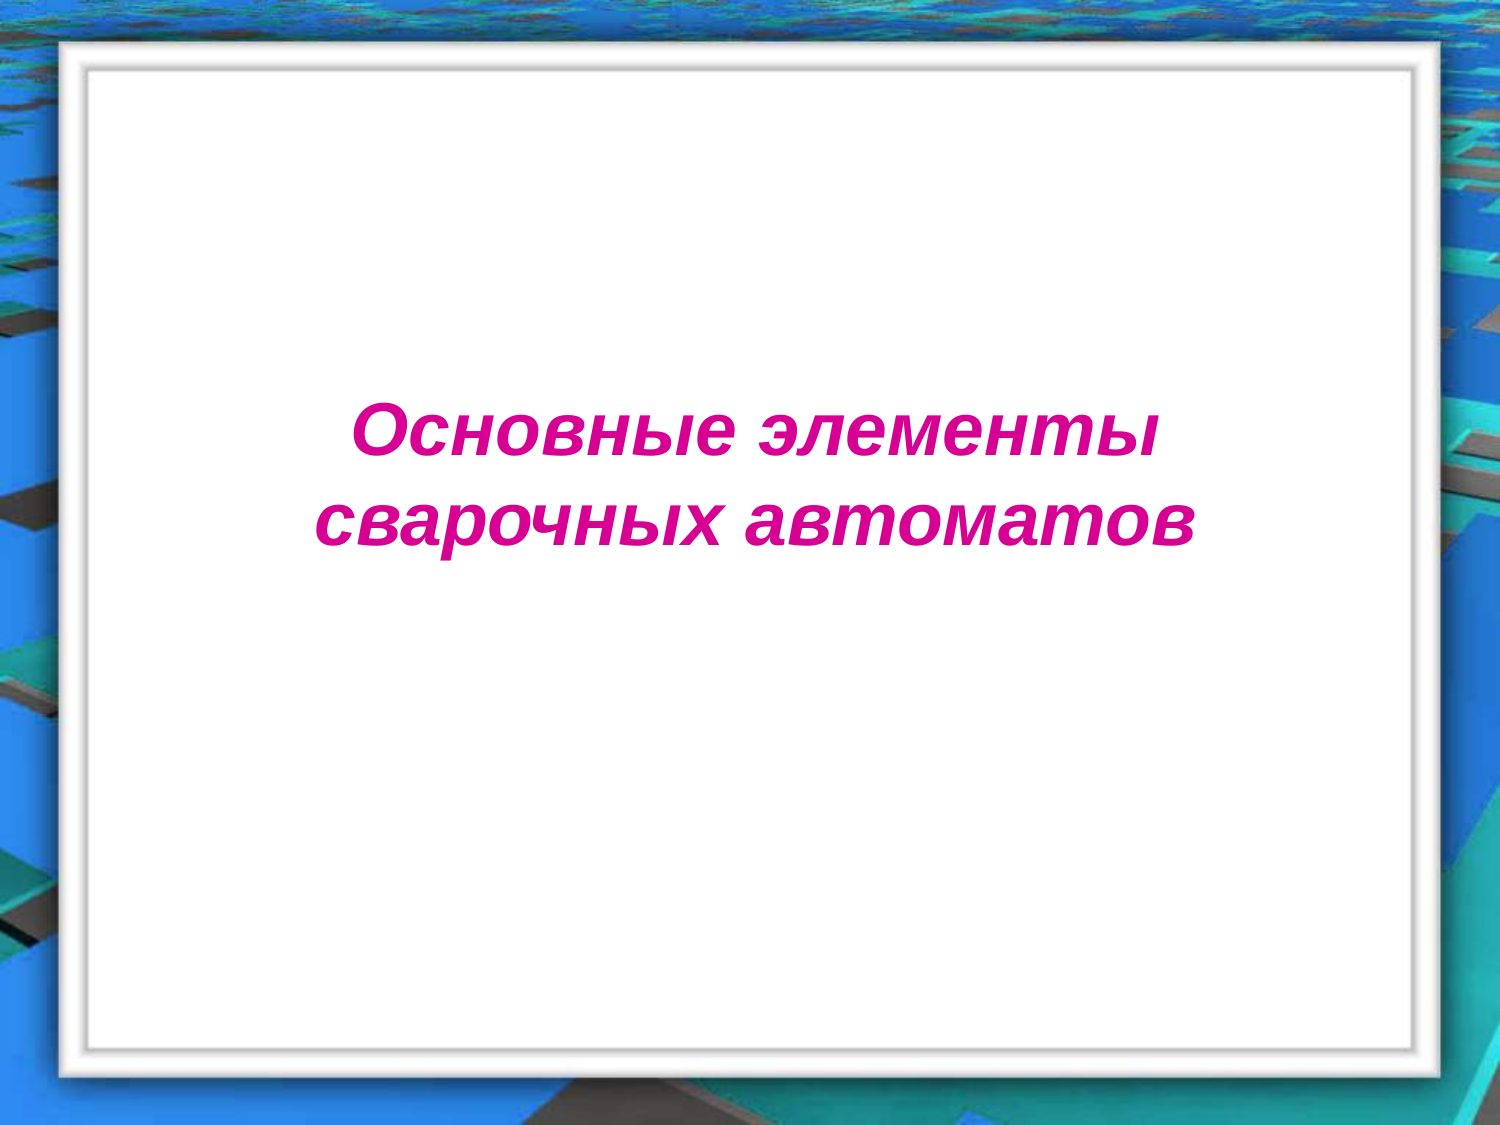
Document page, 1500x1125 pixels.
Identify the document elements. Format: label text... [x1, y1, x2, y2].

picture [0, 0, 1500, 1125]
text_box Основные элементы сварочных автоматов [194, 373, 1317, 569]
